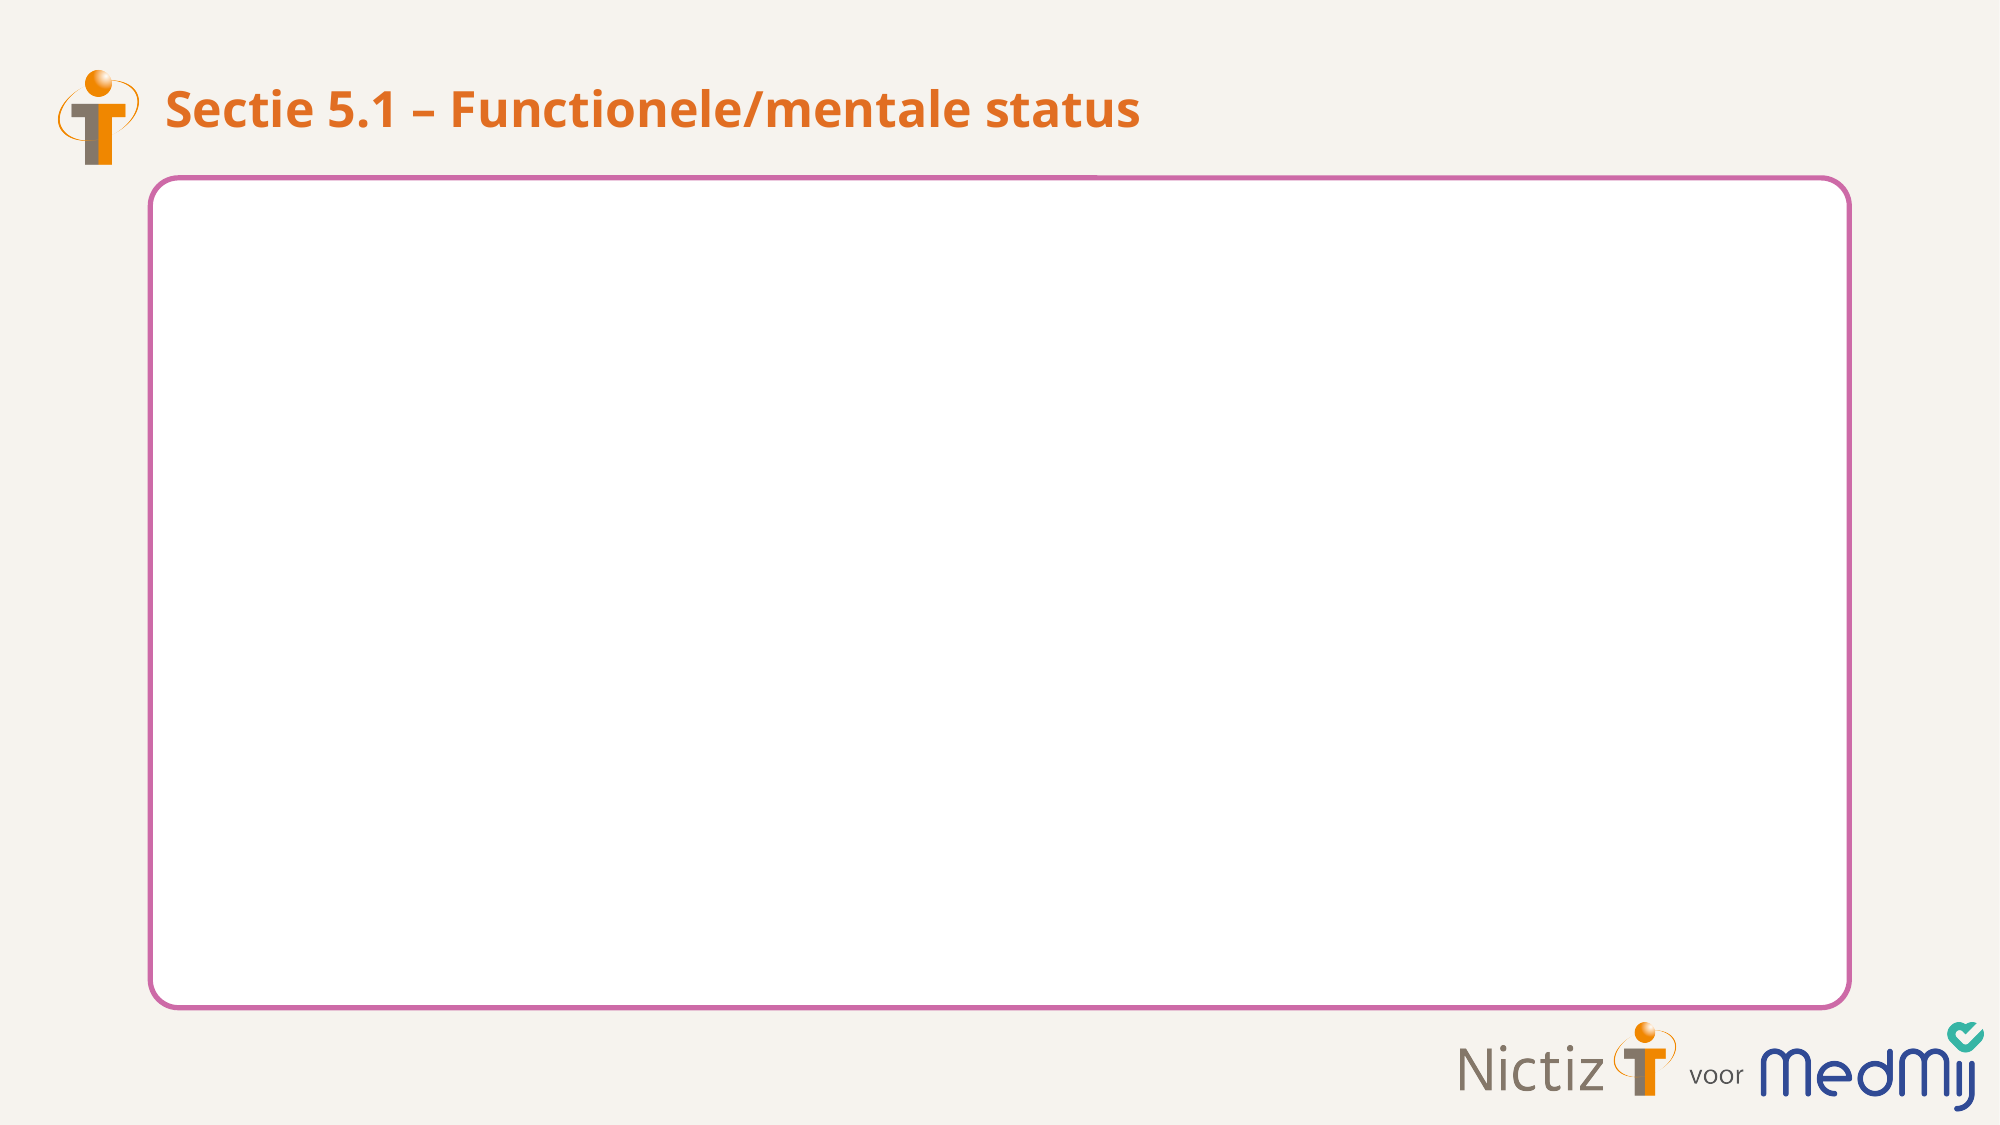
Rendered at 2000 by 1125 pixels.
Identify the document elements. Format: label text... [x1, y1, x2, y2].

picture [1457, 1019, 1988, 1113]
title Sectie 5.1 – Functionele/mentale status [150, 76, 1850, 165]
picture [50, 66, 151, 187]
